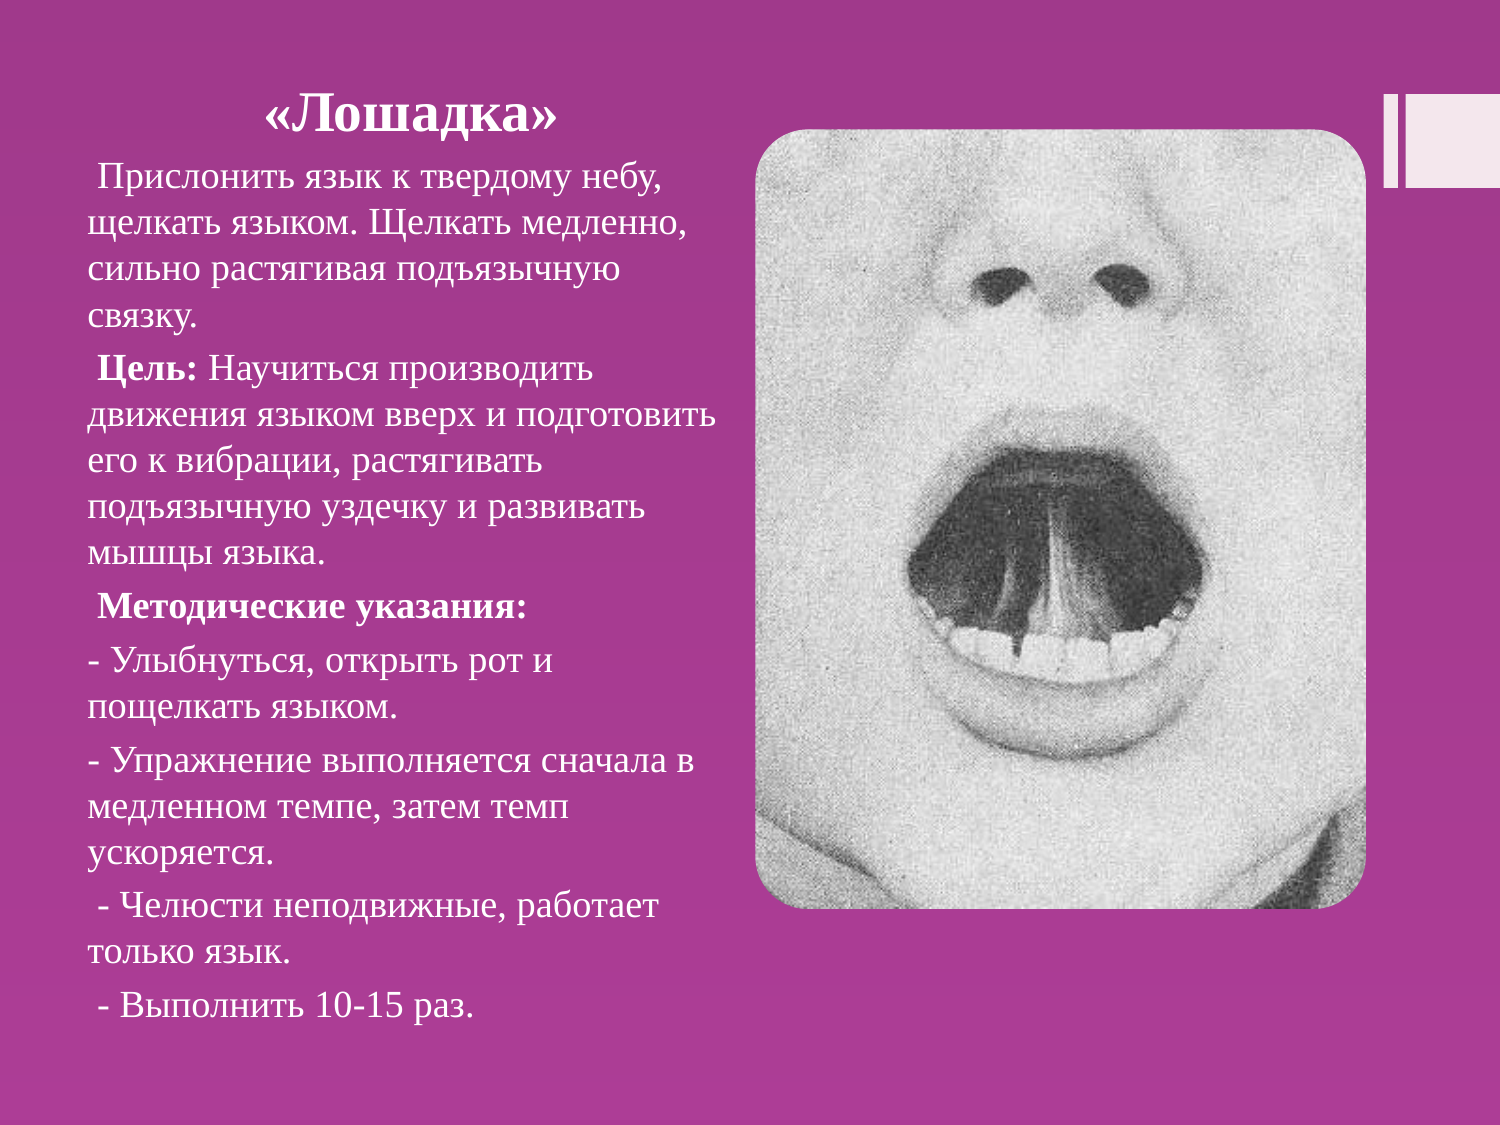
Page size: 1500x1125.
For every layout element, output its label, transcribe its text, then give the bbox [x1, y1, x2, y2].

picture [754, 128, 1367, 910]
list «Лошадка» Прислонить язык к твердому небу, щелкать языком. Щелкать медленно, сильно растягивая подъязычную связку. Цель: Научиться производить движения языком вверх и подготовить его к вибрации, растягивать подъязычную уздечку и развивать мышцы языка. Методические указания: - Улыбнуться, открыть рот и пощелкать языком. - Упражнение выполняется сначала в медленном темпе, затем темп ускоряется. - Челюсти неподвижные, работает только язык. - Выполнить 10-15 раз. [64, 66, 750, 1035]
